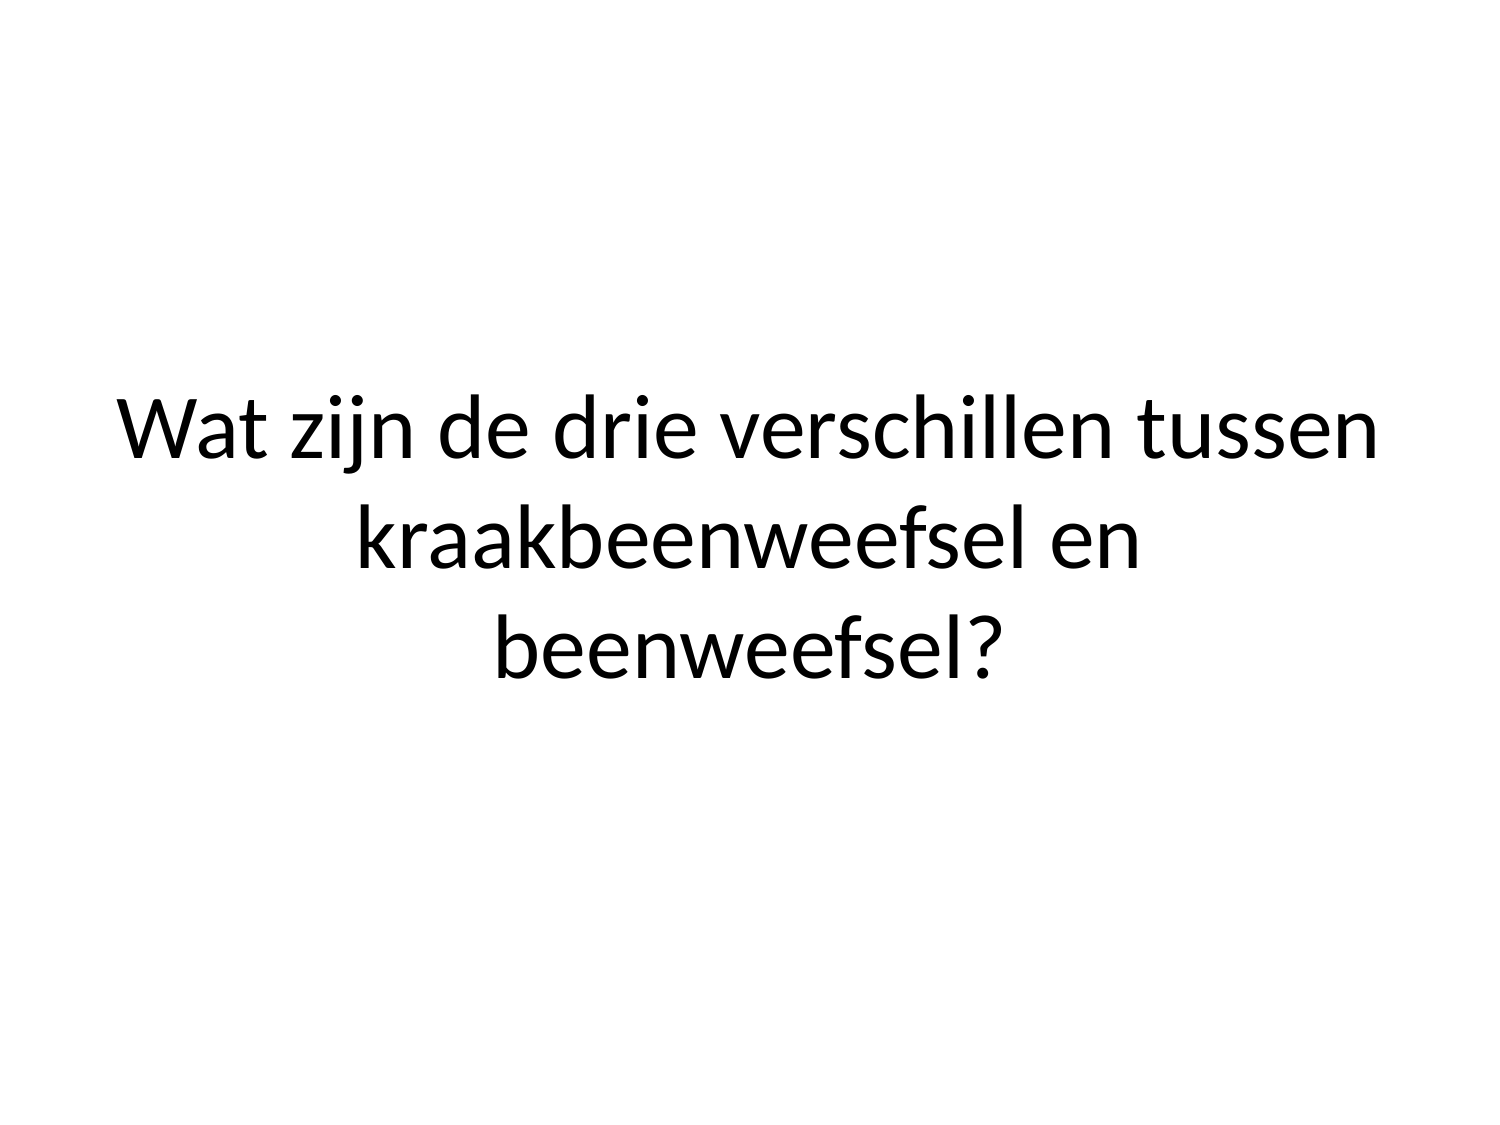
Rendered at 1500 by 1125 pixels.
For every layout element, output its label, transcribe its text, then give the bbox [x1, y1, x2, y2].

title Wat zijn de drie verschillen tussen kraakbeenweefsel en beenweefsel? [75, 45, 1425, 1019]
